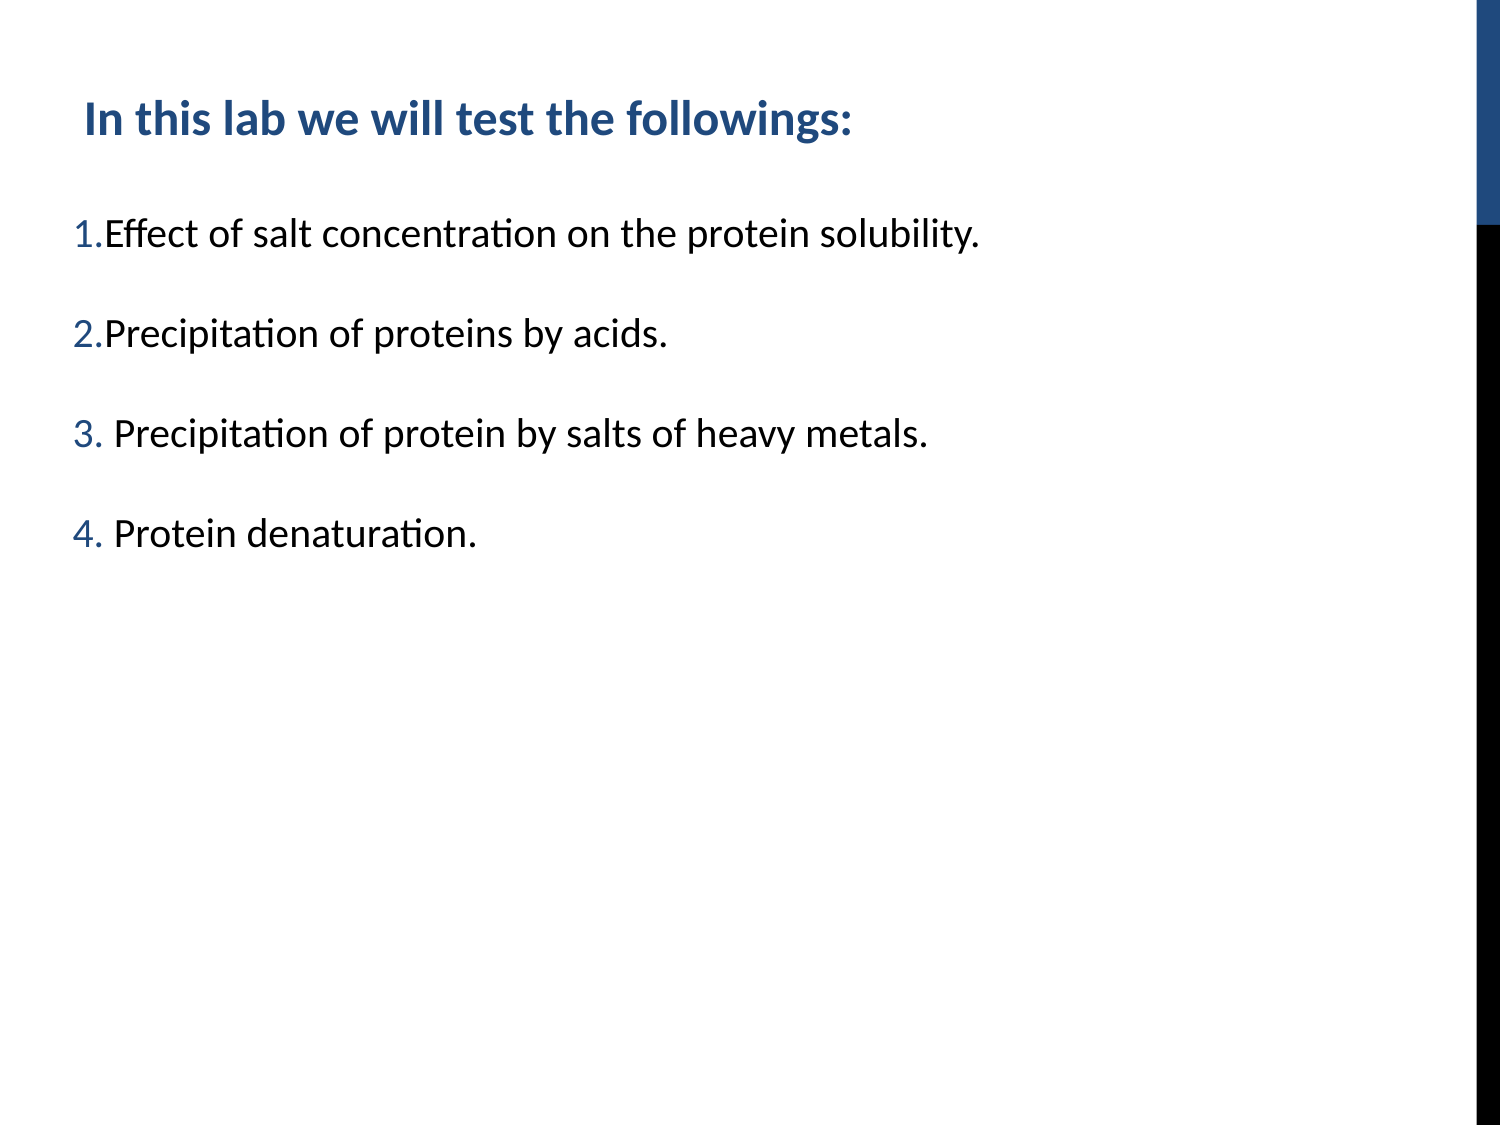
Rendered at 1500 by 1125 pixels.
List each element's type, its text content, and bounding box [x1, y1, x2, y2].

text_box In this lab we will test the followings: 1.Effect of salt concentration on the protein solubility. 2.Precipitation of proteins by acids. 3. Precipitation of protein by salts of heavy metals. 4. Protein denaturation. [57, 78, 1006, 564]
